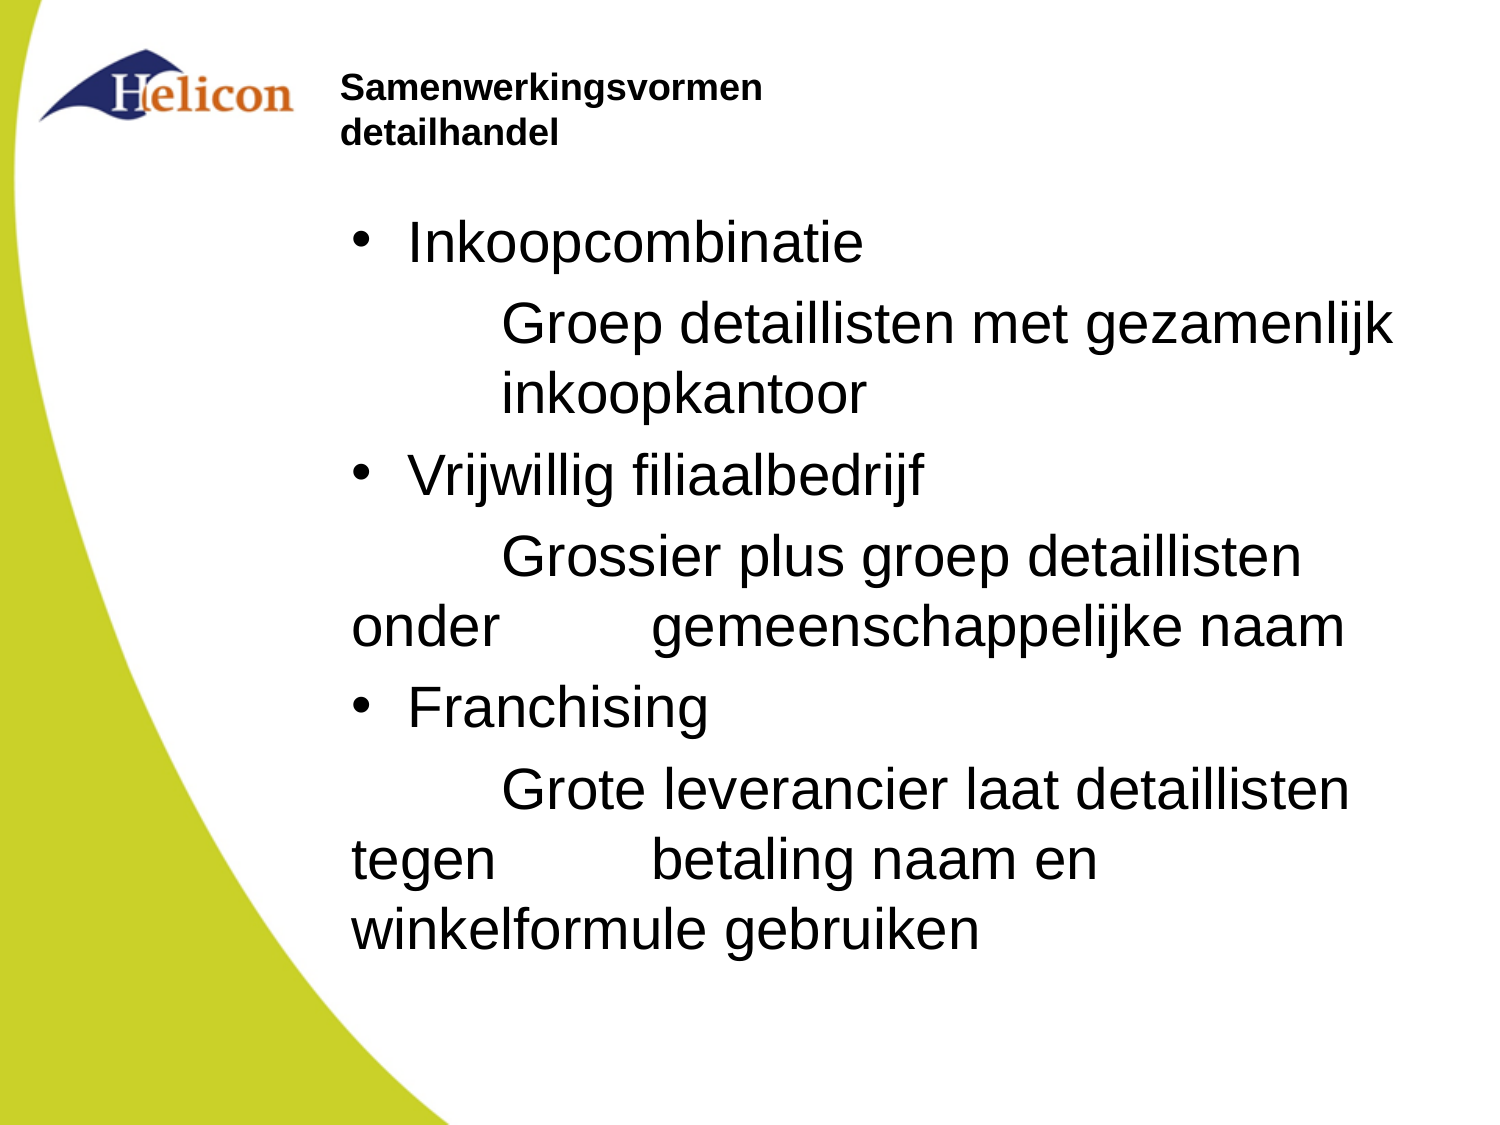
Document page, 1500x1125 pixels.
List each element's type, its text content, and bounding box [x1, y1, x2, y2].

picture [0, 0, 1500, 1125]
list Inkoopcombinatie Groep detaillisten met gezamenlijk inkoopkantoor Vrijwillig filiaalbedrijf Grossier plus groep detaillisten onder gemeenschappelijke naam Franchising Grote leverancier laat detaillisten tegen betaling naam en winkelformule gebruiken [336, 196, 1425, 1005]
title Samenwerkingsvormen detailhandel [324, 54, 1415, 161]
